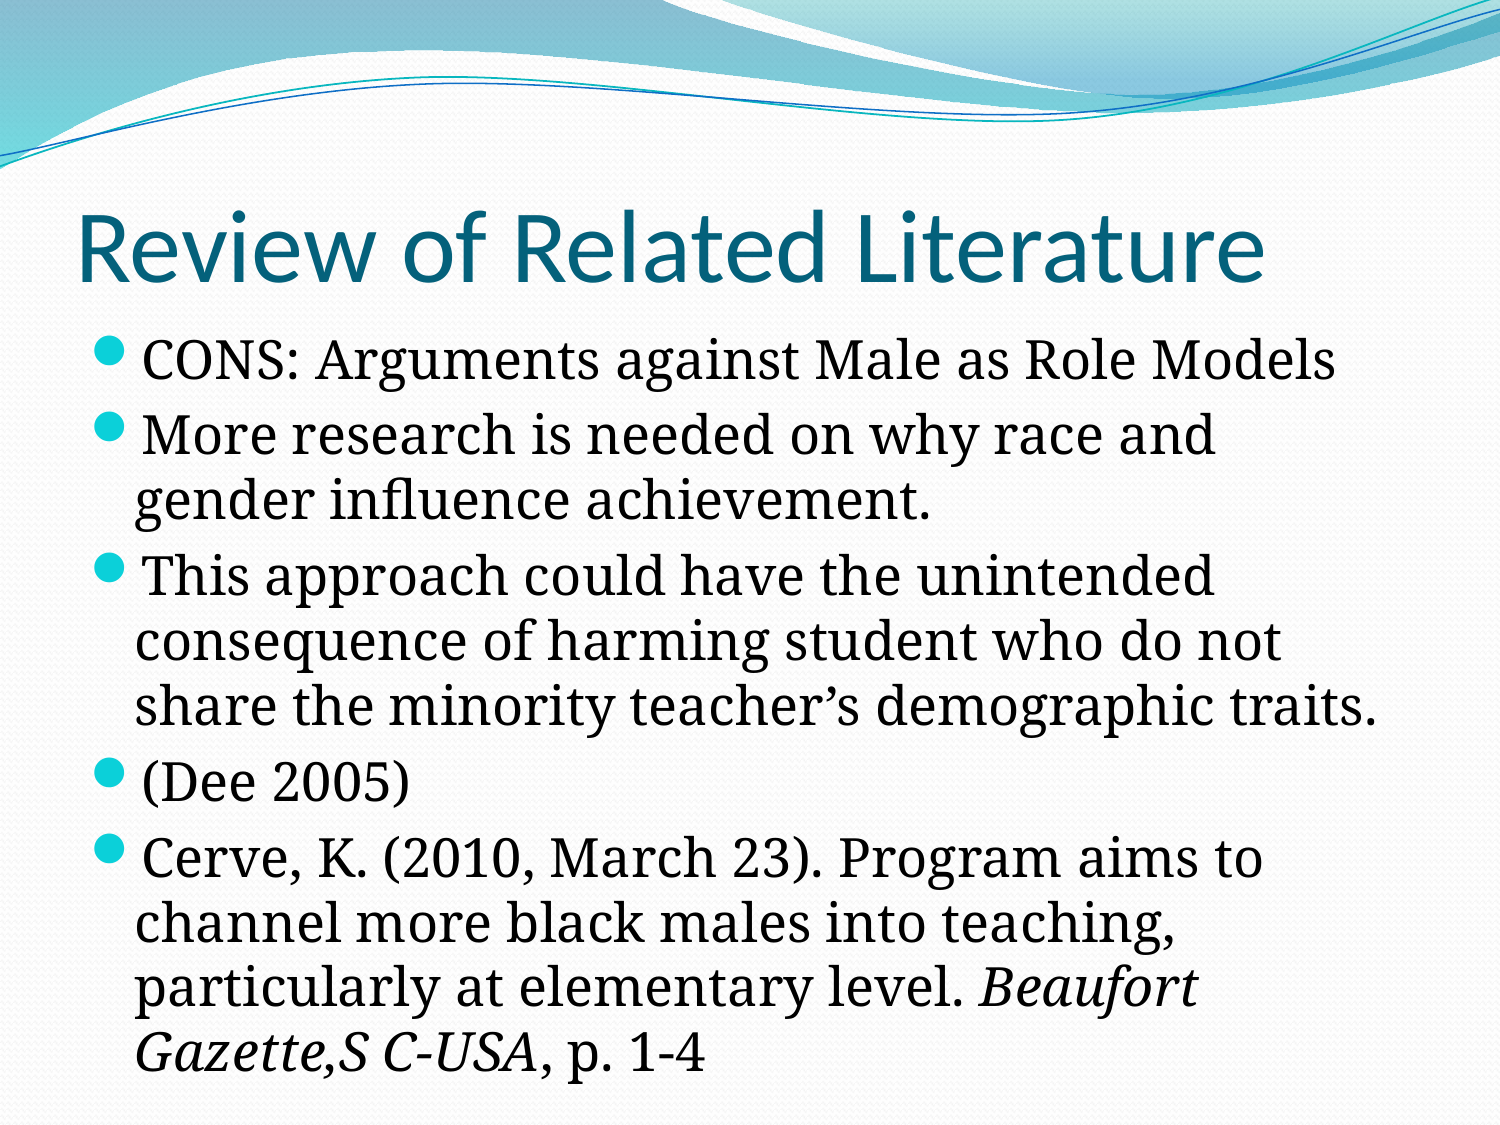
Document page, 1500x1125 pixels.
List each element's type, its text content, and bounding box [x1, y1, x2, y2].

title Review of Related Literature [74, 115, 1426, 304]
list CONS: Arguments against Male as Role Models More research is needed on why race and gender influence achievement. This approach could have the unintended consequence of harming student who do not share the minority teacher’s demographic traits. (Dee 2005) Cerve, K. (2010, March 23). Program aims to channel more black males into teaching, particularly at elementary level. Beaufort Gazette,S C-USA, p. 1-4 [74, 317, 1426, 1038]
